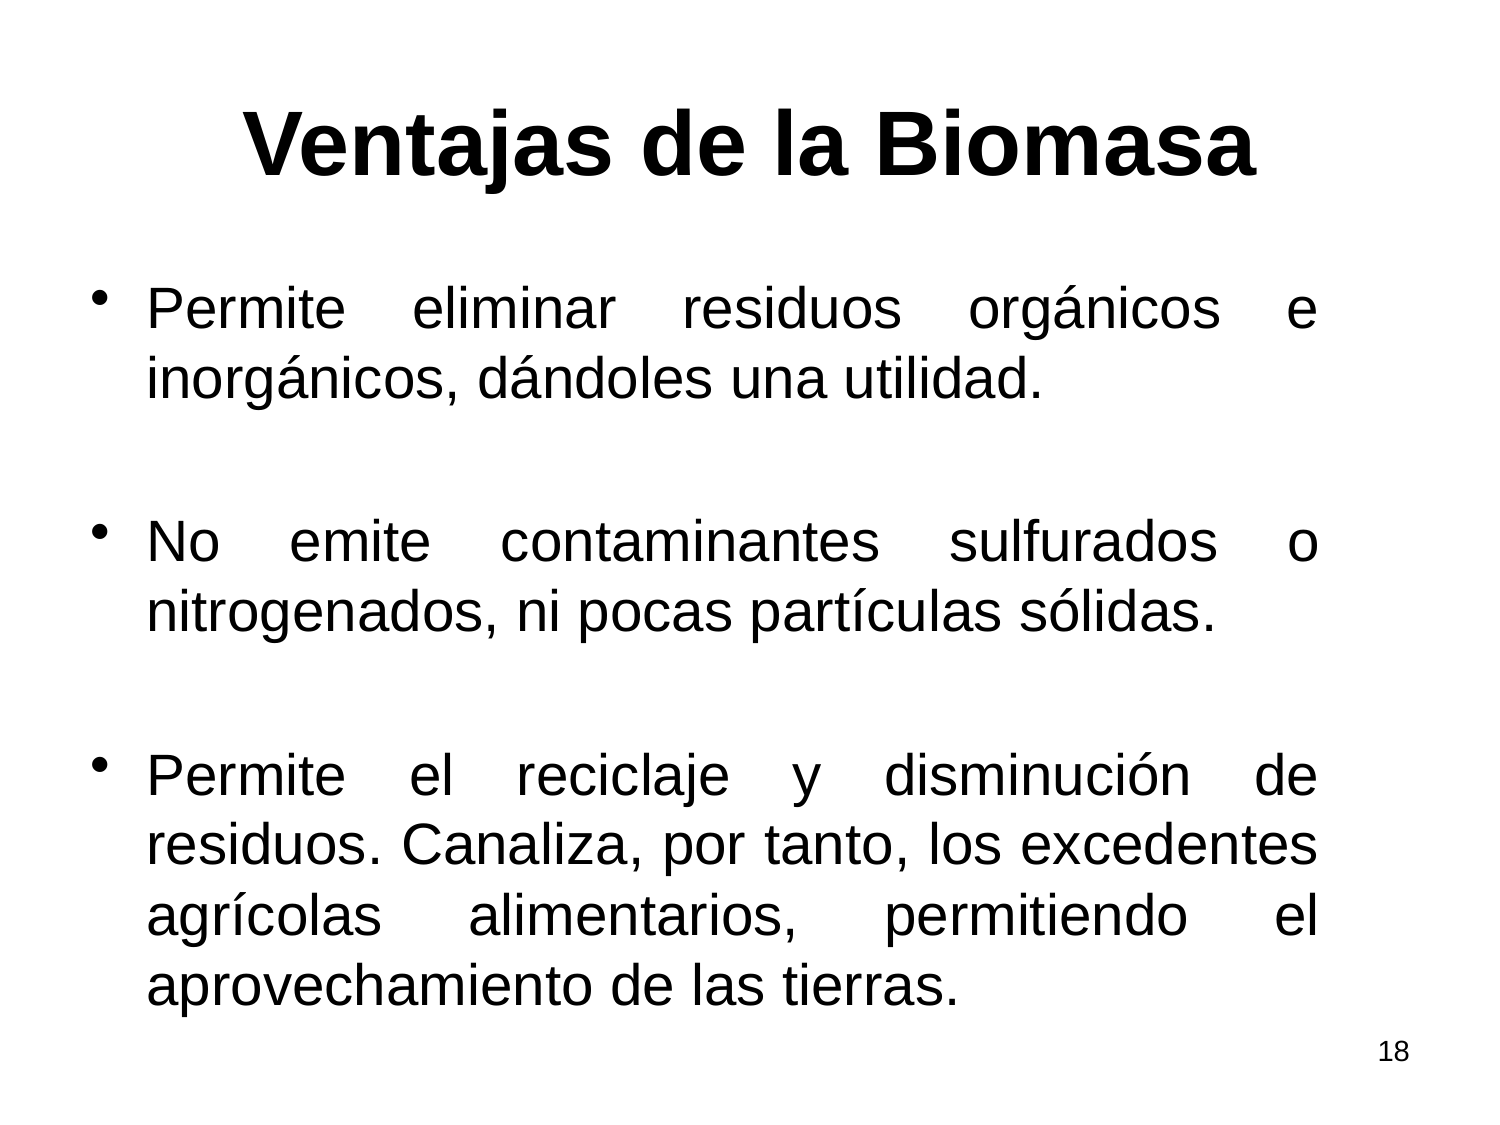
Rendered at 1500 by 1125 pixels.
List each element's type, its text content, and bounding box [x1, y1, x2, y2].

title Ventajas de la Biomasa [74, 44, 1426, 233]
slide_number 18 [1074, 1024, 1426, 1103]
list Permite eliminar residuos orgánicos e inorgánicos, dándoles una utilidad. No emite contaminantes sulfurados o nitrogenados, ni pocas partículas sólidas. Permite el reciclaje y disminución de residuos. Canaliza, por tanto, los excedentes agrícolas alimentarios, permitiendo el aprovechamiento de las tierras. [74, 262, 1337, 1006]
